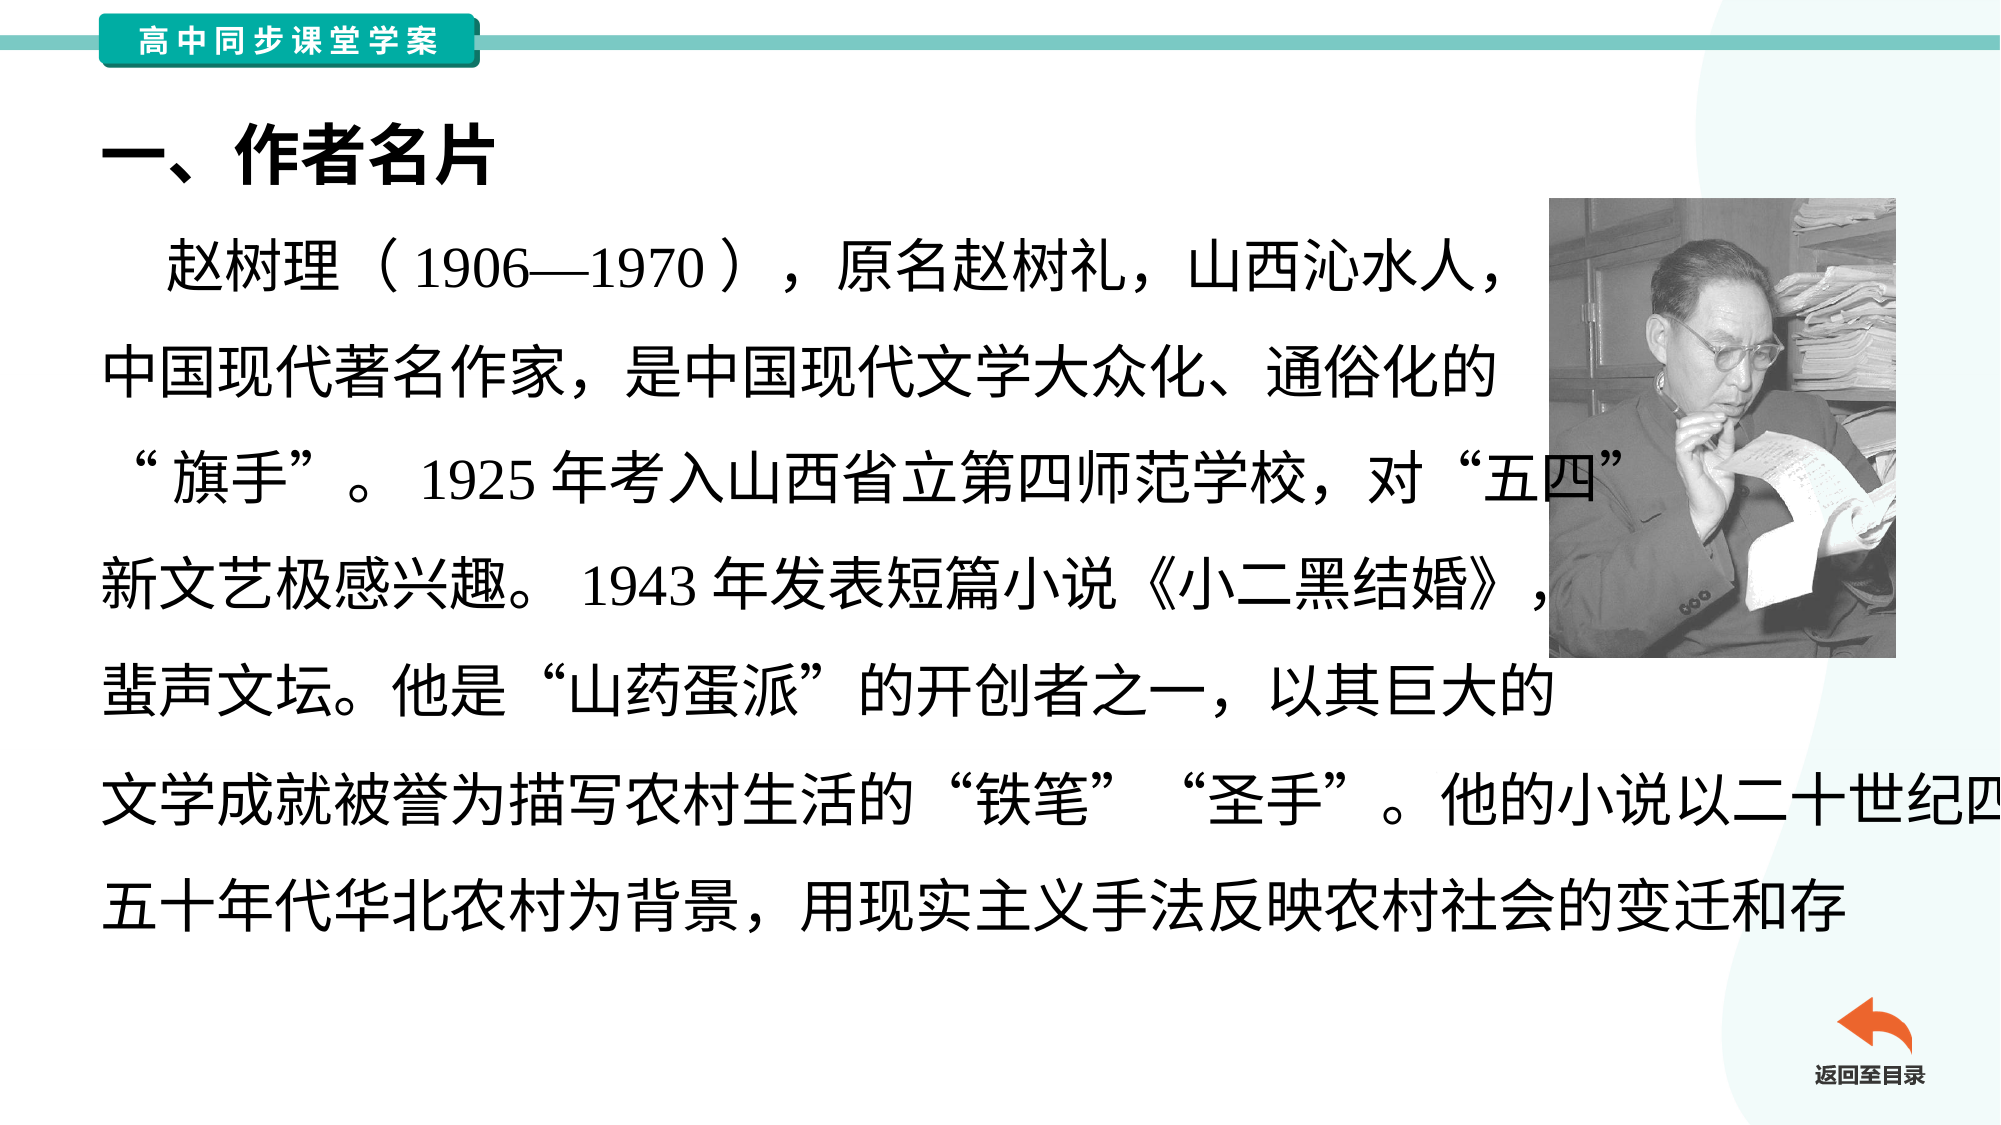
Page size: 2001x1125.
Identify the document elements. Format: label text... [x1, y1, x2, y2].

text_box 一、作者名片 [100, 76, 1899, 254]
picture [0, 0, 2000, 1125]
text_box 文学成就被誉为描写农村生活的“铁笔”“圣手”。他的小说以二十世纪四 五十年代华北农村为背景，用现实主义手法反映农村社会的变迁和存 [100, 726, 1900, 940]
text_box 赵树理（1906—1970），原名赵树礼，山西沁水人， 中国现代著名作家，是中国现代文学大众化、通俗化的 “旗手”。1925年考入山西省立第四师范学校，对“五四” 新文艺极感兴趣。1943年发表短篇小说《小二黑结婚》， 蜚声文坛。他是“山药蛋派”的开创者之一，以其巨大的 [100, 192, 1532, 724]
